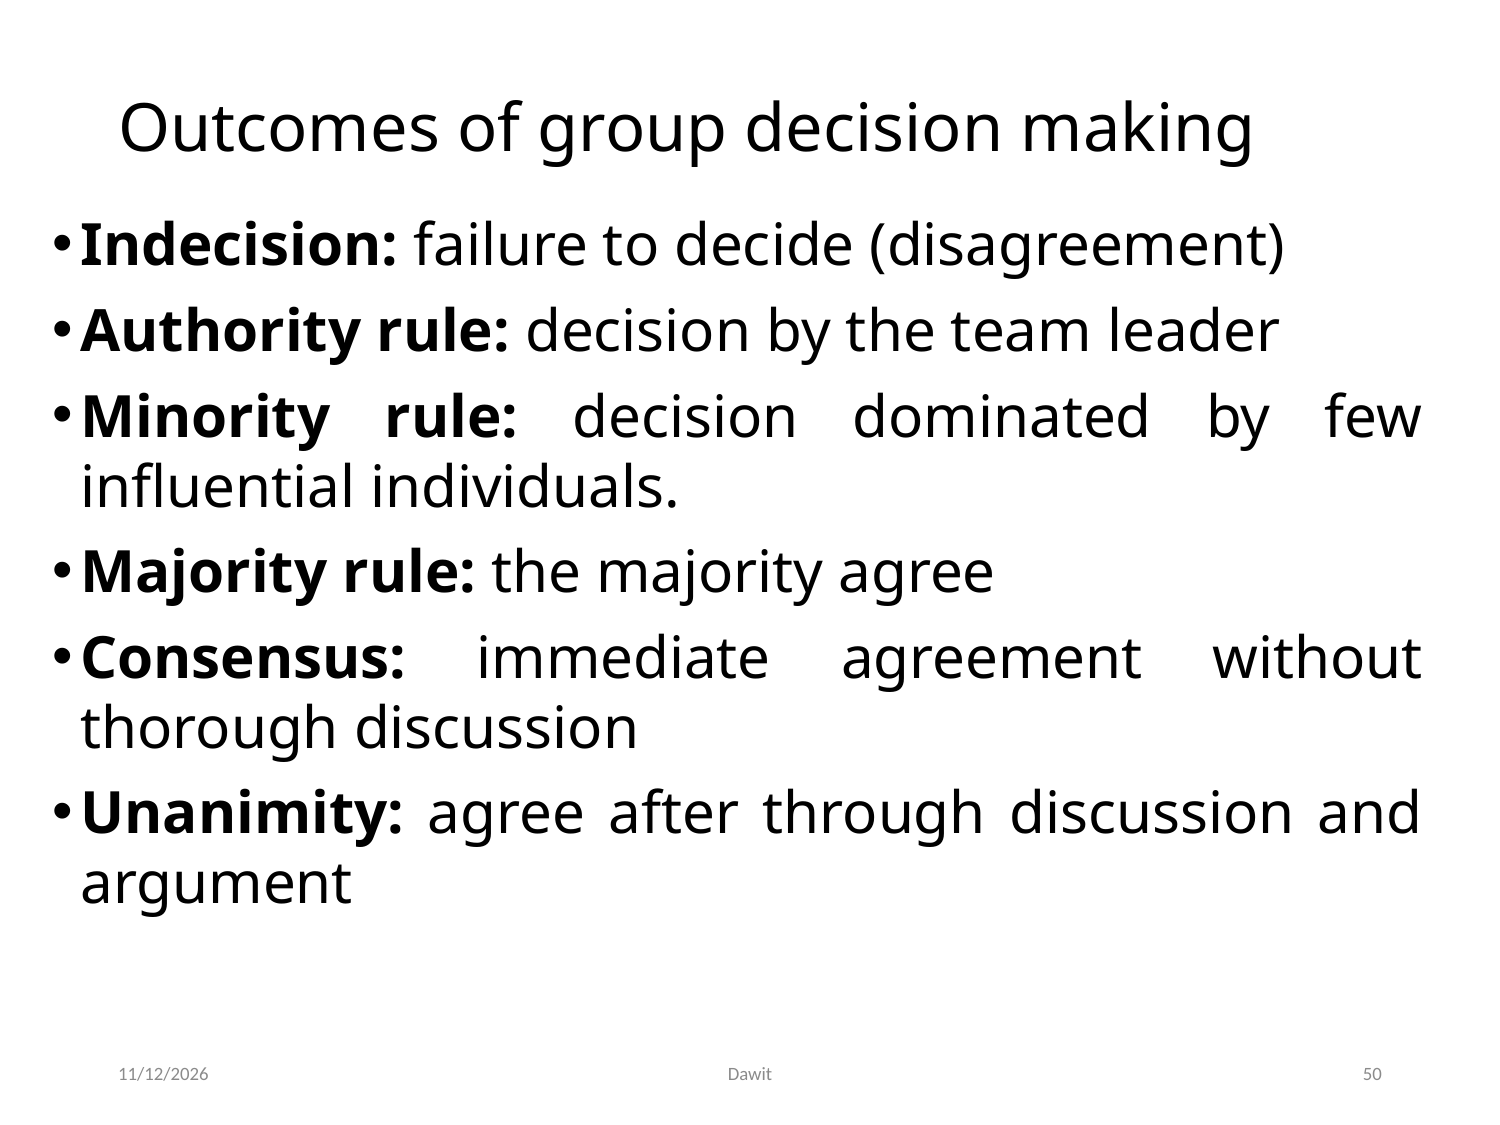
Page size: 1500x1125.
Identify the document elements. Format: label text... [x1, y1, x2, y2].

list Indecision: failure to decide (disagreement) Authority rule: decision by the team leader Minority rule: decision dominated by few influential individuals. Majority rule: the majority agree Consensus: immediate agreement without thorough discussion Unanimity: agree after through discussion and argument [37, 200, 1438, 950]
slide_number 50 [1059, 1042, 1397, 1103]
footer Dawit [496, 1042, 1004, 1103]
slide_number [103, 1042, 441, 1103]
title Outcomes of group decision making [103, 59, 1397, 200]
